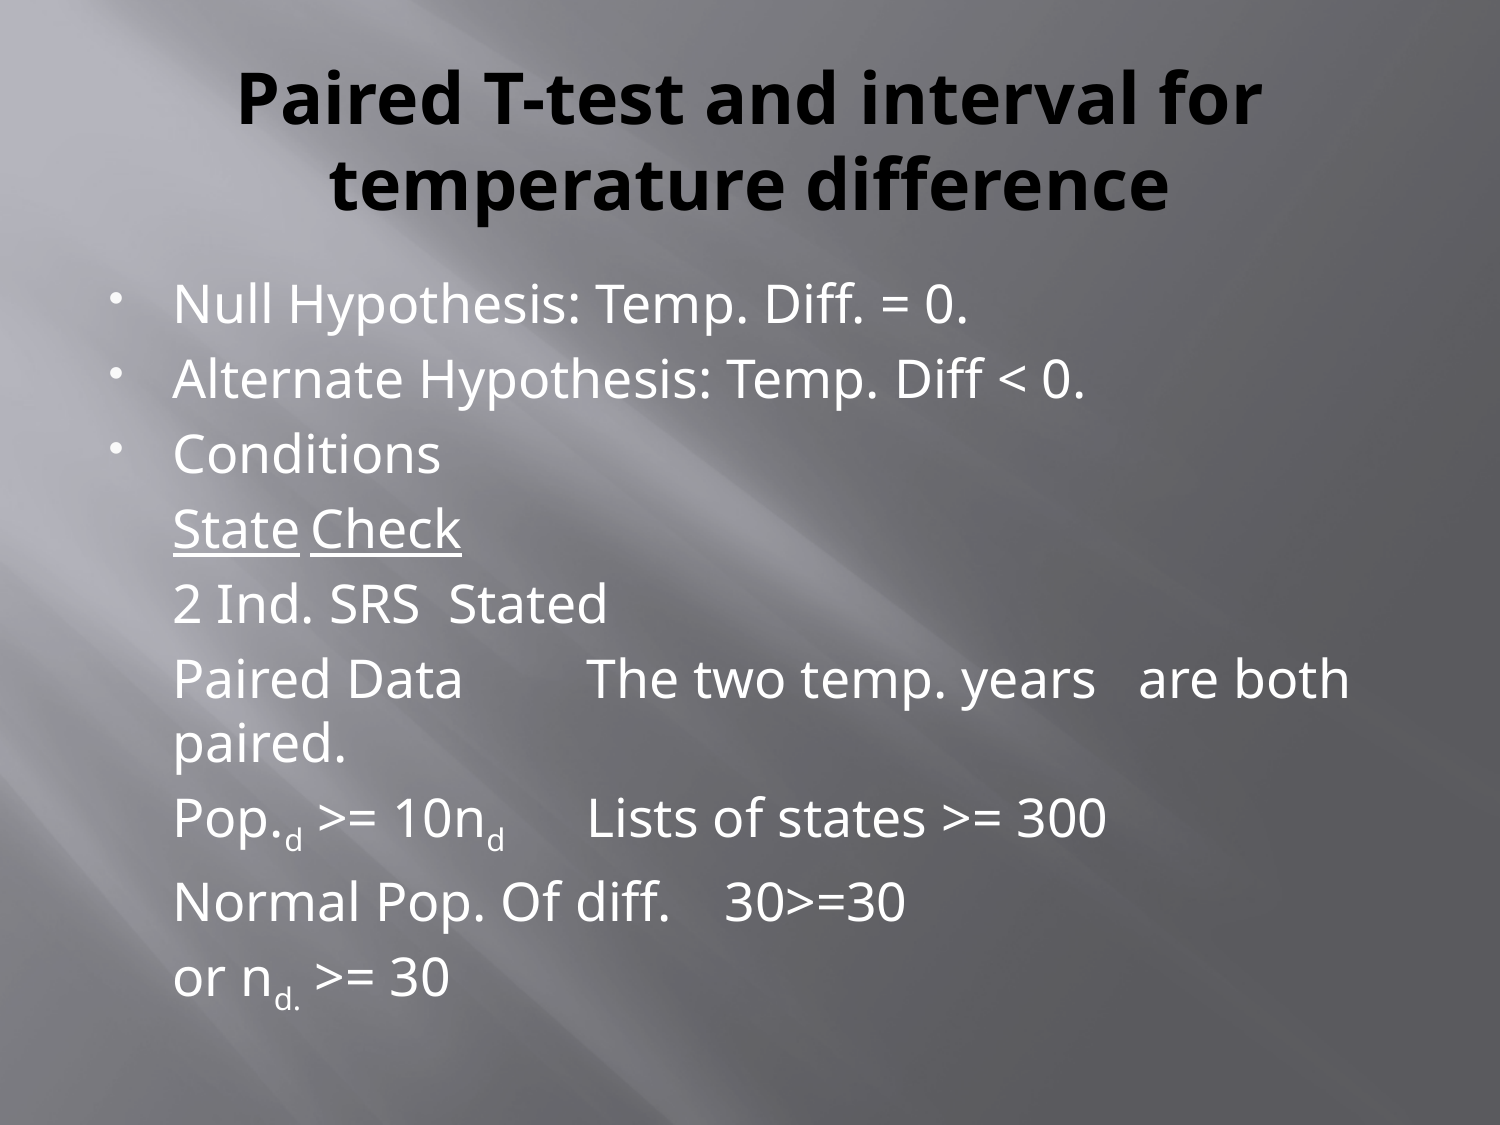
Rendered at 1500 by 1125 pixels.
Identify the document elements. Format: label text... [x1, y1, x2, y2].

list Null Hypothesis: Temp. Diff. = 0. Alternate Hypothesis: Temp. Diff < 0. Conditions State Check 2 Ind. SRS Stated Paired Data The two temp. years are both paired. Pop.d >= 10nd Lists of states >= 300 Normal Pop. Of diff. 30>=30 or nd. >= 30 [75, 262, 1425, 1035]
title Paired T-test and interval for temperature difference [75, 45, 1425, 233]
